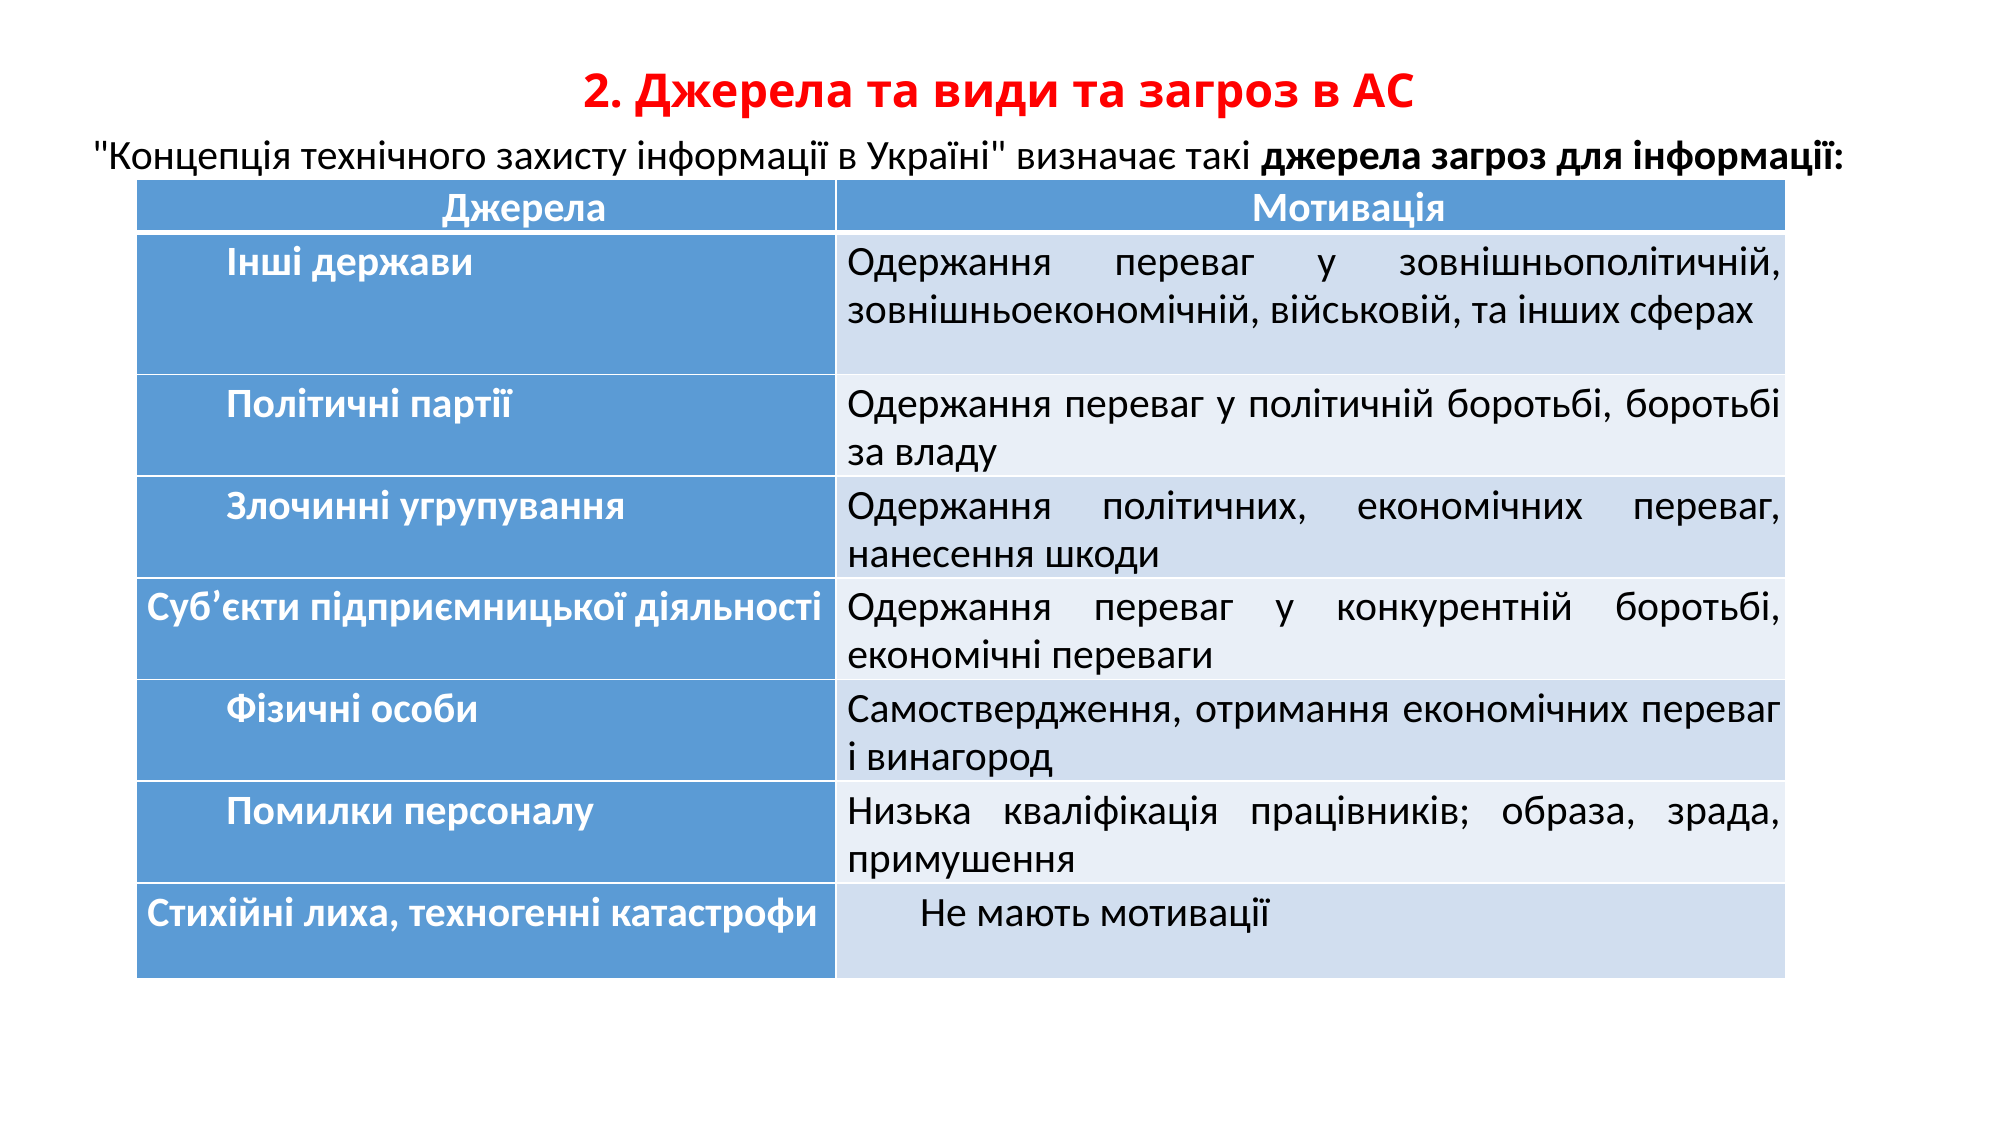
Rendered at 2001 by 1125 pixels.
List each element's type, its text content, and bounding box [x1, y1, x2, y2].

table_cell Самоствердження, отримання економічних переваг і винагород [837, 680, 1785, 780]
table_cell Помилки персоналу [137, 782, 835, 882]
table_cell Стихійні лиха, техногенні катастрофи [137, 884, 835, 978]
table_cell Низька кваліфікація працівників; образа, зрада, примушення [837, 782, 1785, 882]
table_header Джерела [137, 180, 835, 230]
table_cell Одержання переваг у конкурентній боротьбі, економічні переваги [837, 579, 1785, 679]
table_cell Одержання переваг у зовнішньополітичній, зовнішньоекономічній, військовій, та інших сферах [837, 235, 1785, 374]
table_cell Суб’єкти підприємницької діяльності [137, 579, 835, 679]
table_cell Інші держави [137, 235, 835, 374]
table_cell Одержання переваг у політичній боротьбі, боротьбі за владу [837, 375, 1785, 475]
list "Концепція технічного захисту інформації в Україні" визначає такі джерела загроз для інформації: [77, 125, 1975, 1014]
title 2. Джерела та види та загроз в АС [137, 59, 1863, 125]
table_cell Злочинні угрупування [137, 477, 835, 577]
table_cell Фізичні особи [137, 680, 835, 780]
table_cell Одержання політичних, економічних переваг, нанесення шкоди [837, 477, 1785, 577]
table_cell Політичні партії [137, 375, 835, 475]
table_header Мотивація [837, 180, 1785, 230]
table_cell Не мають мотивації [837, 884, 1785, 978]
